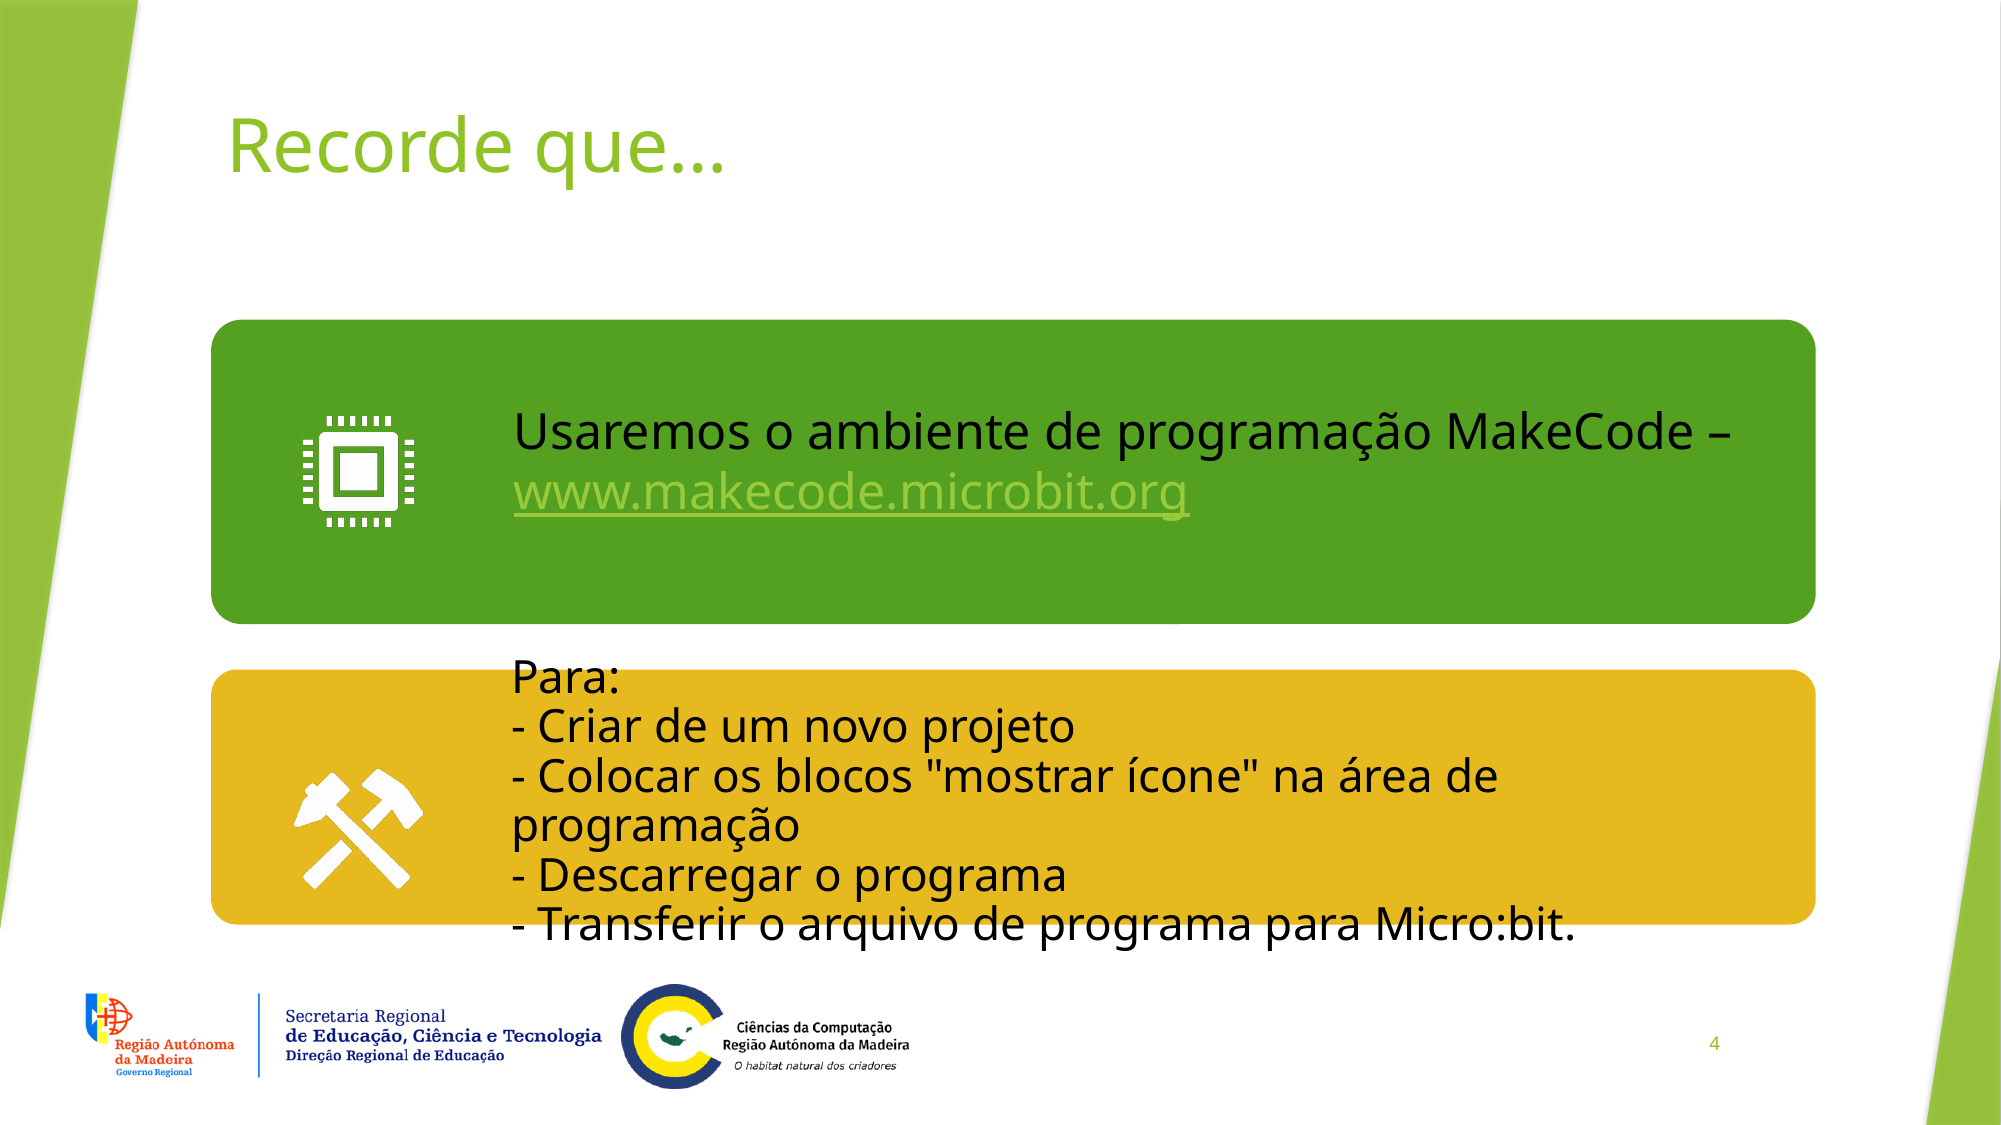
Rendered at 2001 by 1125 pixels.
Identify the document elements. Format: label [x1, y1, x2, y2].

text_box [210, 319, 1817, 1015]
text_box [76, 983, 910, 1090]
text_box [0, 0, 2000, 1125]
